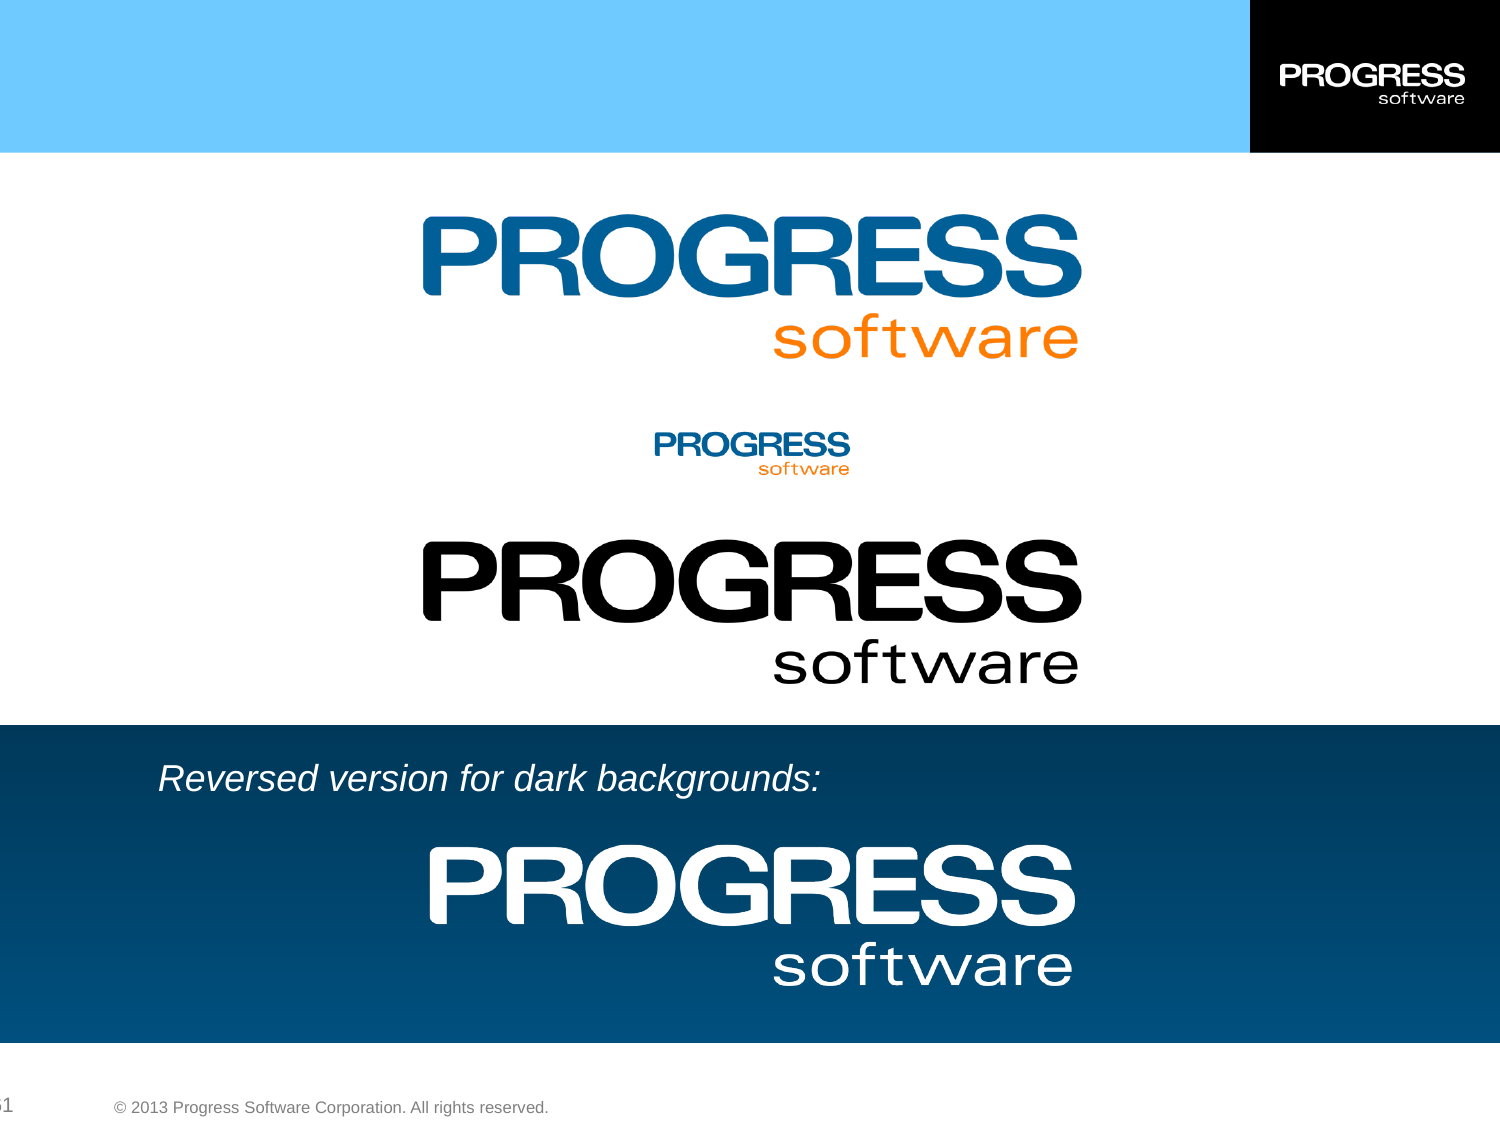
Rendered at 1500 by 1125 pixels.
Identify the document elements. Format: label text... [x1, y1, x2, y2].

picture [642, 419, 862, 487]
picture [382, 498, 1122, 725]
text_box Reversed version for dark backgrounds: [63, 746, 916, 806]
picture [389, 803, 1115, 1026]
text_box [0, 725, 1500, 1043]
picture [382, 173, 1122, 400]
picture [1280, 63, 1465, 104]
